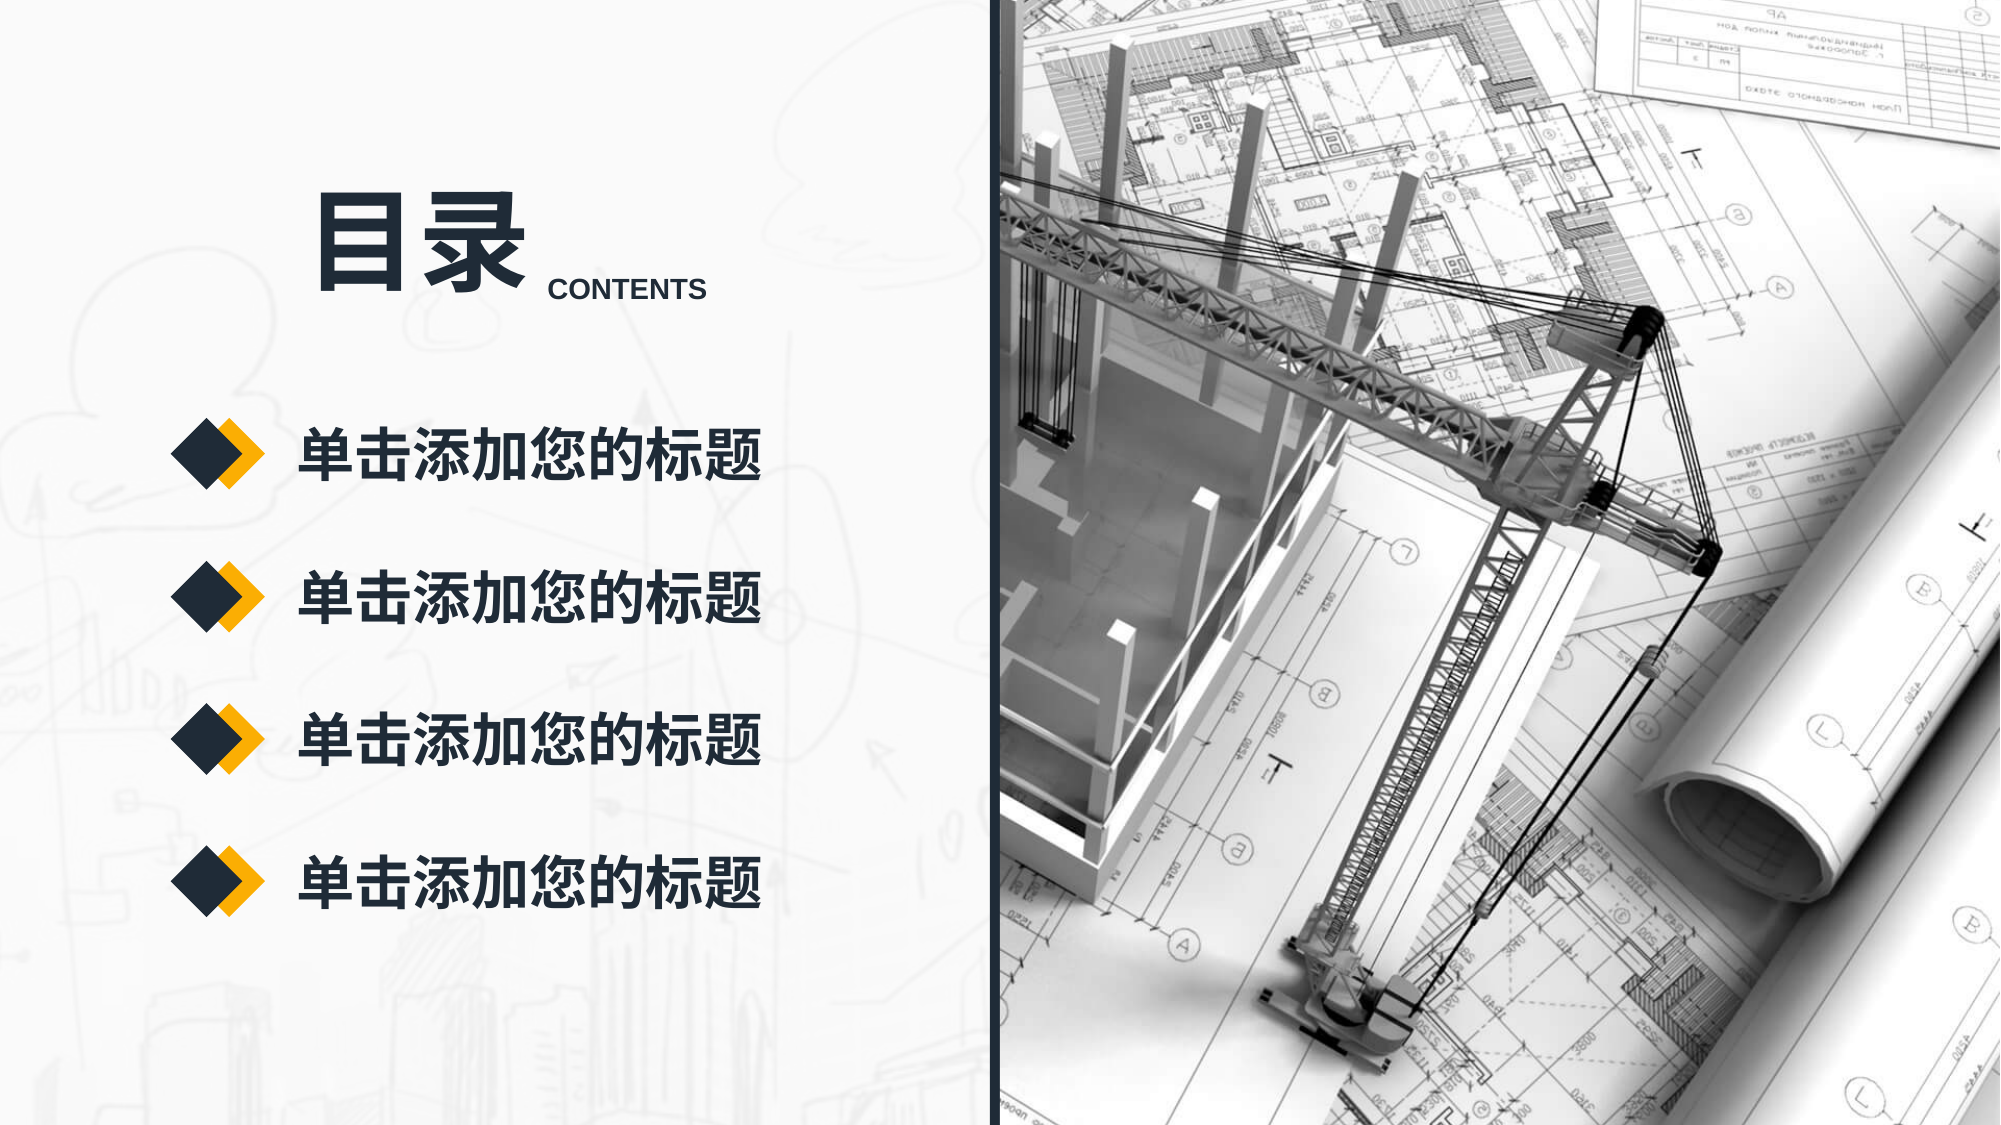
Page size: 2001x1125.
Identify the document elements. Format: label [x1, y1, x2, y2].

text_box [170, 553, 856, 640]
text_box [170, 838, 856, 925]
text_box [170, 696, 856, 782]
text_box [170, 410, 856, 497]
text_box [239, 162, 734, 314]
